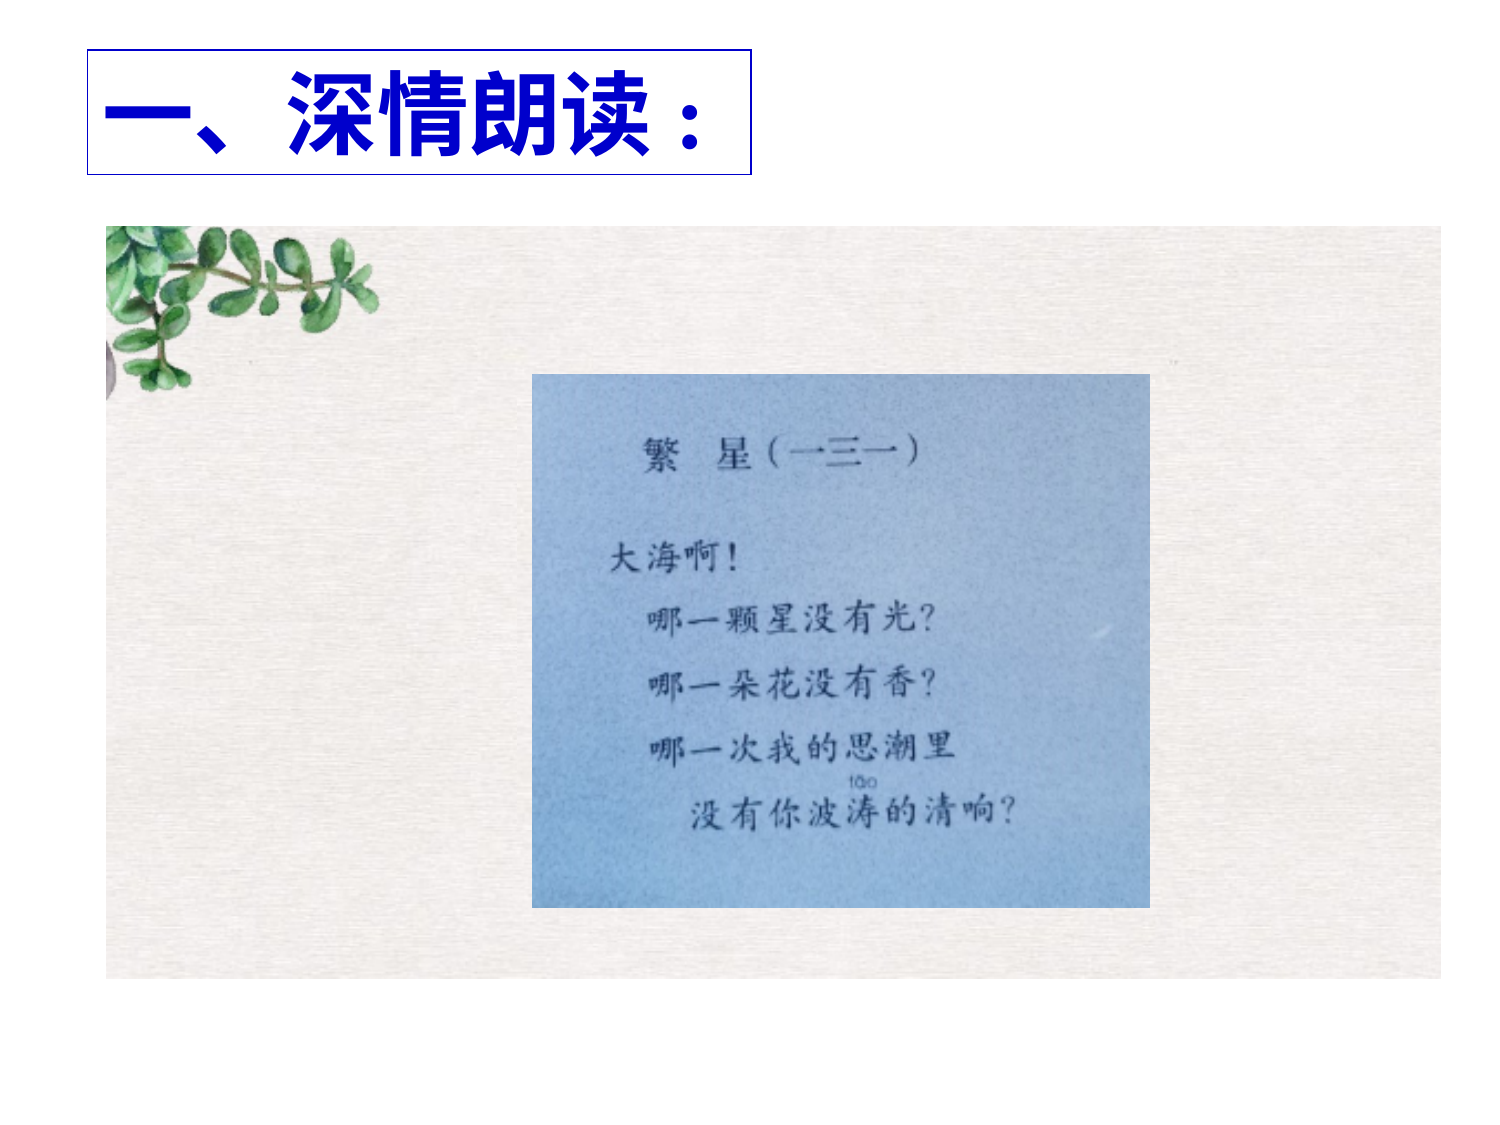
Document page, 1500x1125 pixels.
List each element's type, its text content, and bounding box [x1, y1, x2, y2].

text_box 一、深情朗读: [87, 49, 752, 175]
picture [105, 226, 1441, 979]
